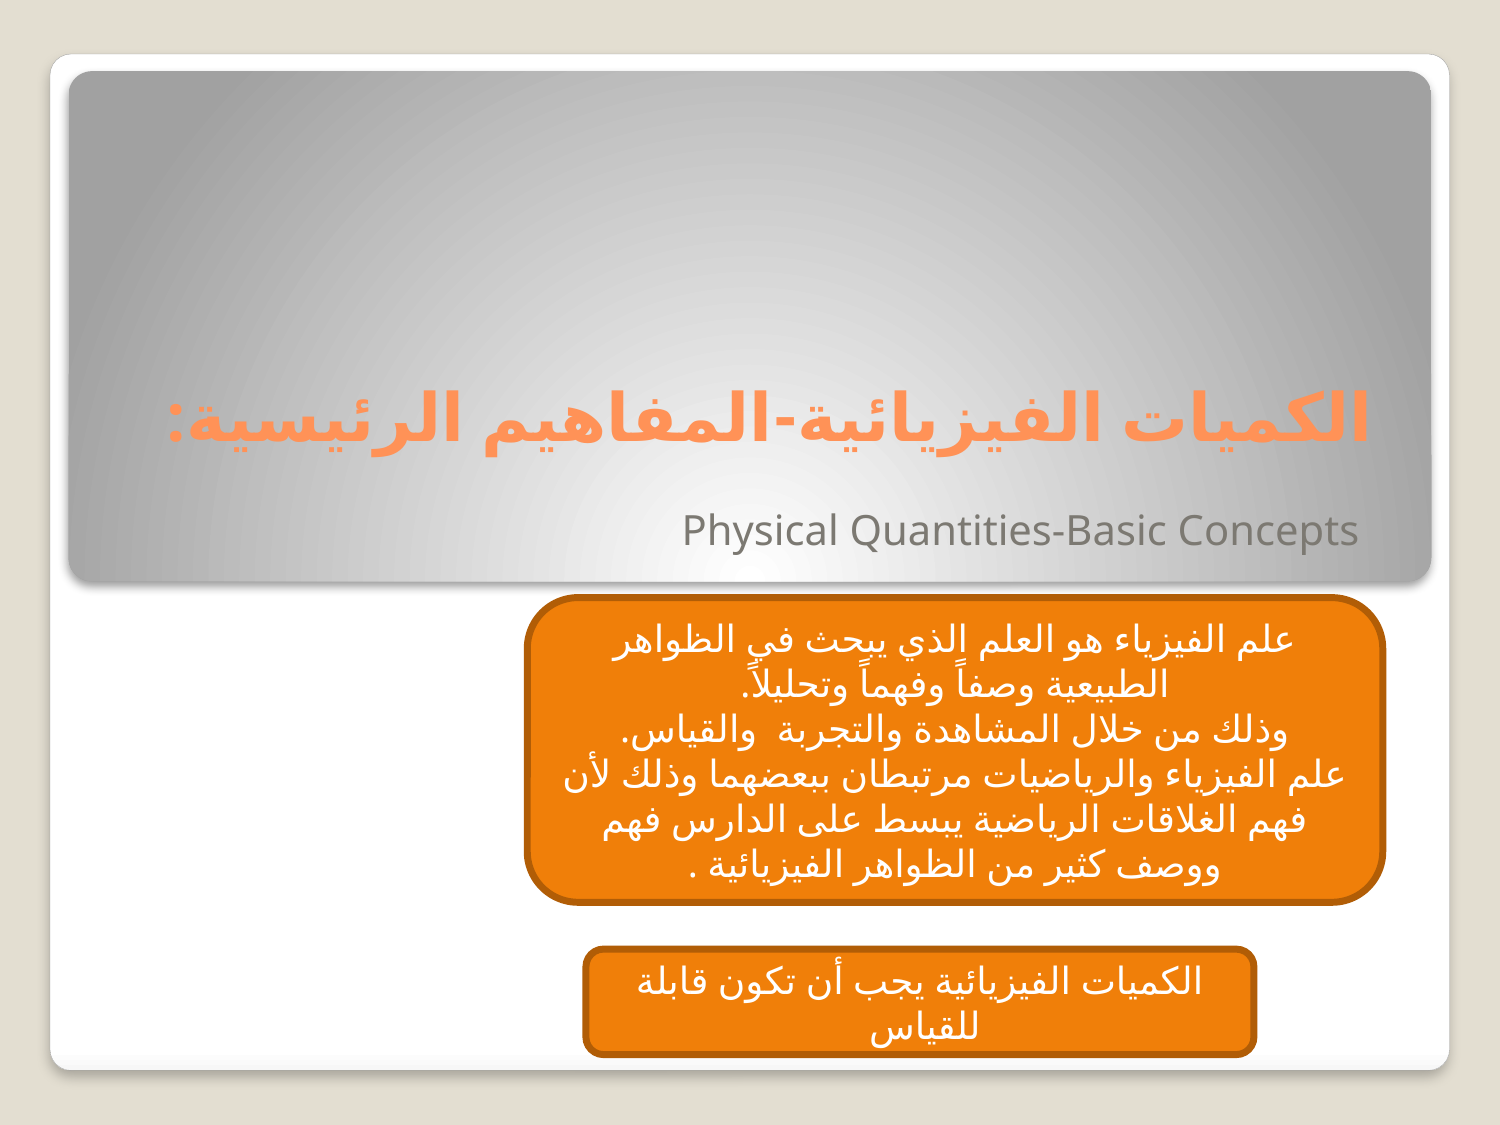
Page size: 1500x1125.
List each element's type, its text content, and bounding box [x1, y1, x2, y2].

text_box علم الفيزياء هو العلم الذي يبحث في الظواهر الطبيعية وصفاً وفهماً وتحليلاً. وذلك من خلال المشاهدة والتجربة والقياس. علم الفيزياء والرياضيات مرتبطان ببعضهما وذلك لأن فهم الغلاقات الرياضية يبسط على الدارس فهم ووصف كثير من الظواهر الفيزيائية . [523, 594, 1387, 906]
title الكميات الفيزيائية-المفاهيم الرئيسية: [105, 175, 1381, 476]
text_box الكميات الفيزيائية يجب أن تكون قابلة للقياس [582, 945, 1258, 1059]
subtitle Physical Quantities-Basic Concepts [105, 503, 1381, 654]
